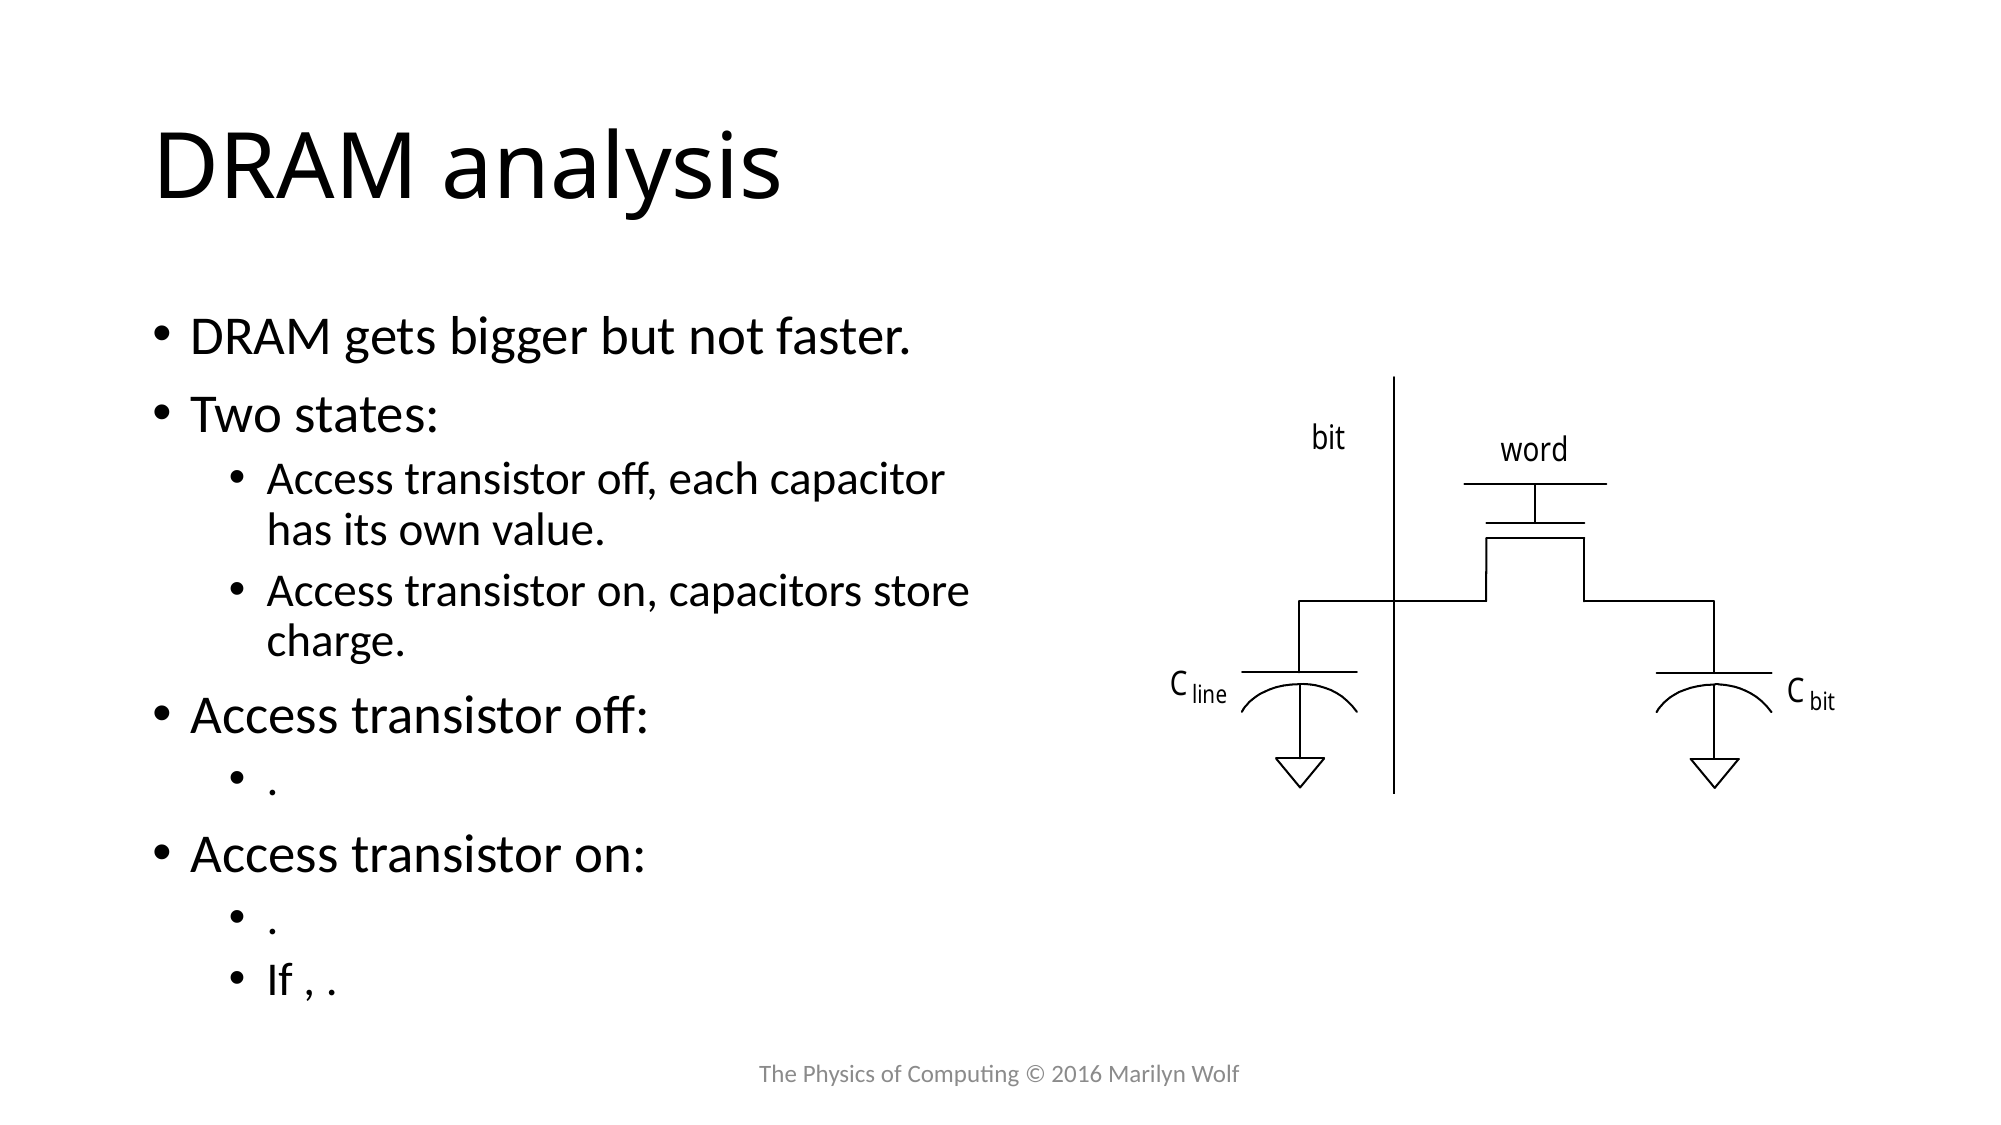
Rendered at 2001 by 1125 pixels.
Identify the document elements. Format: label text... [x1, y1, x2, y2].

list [1169, 376, 1837, 794]
footer The Physics of Computing © 2016 Marilyn Wolf [662, 1042, 1338, 1103]
title DRAM analysis [137, 59, 1863, 278]
